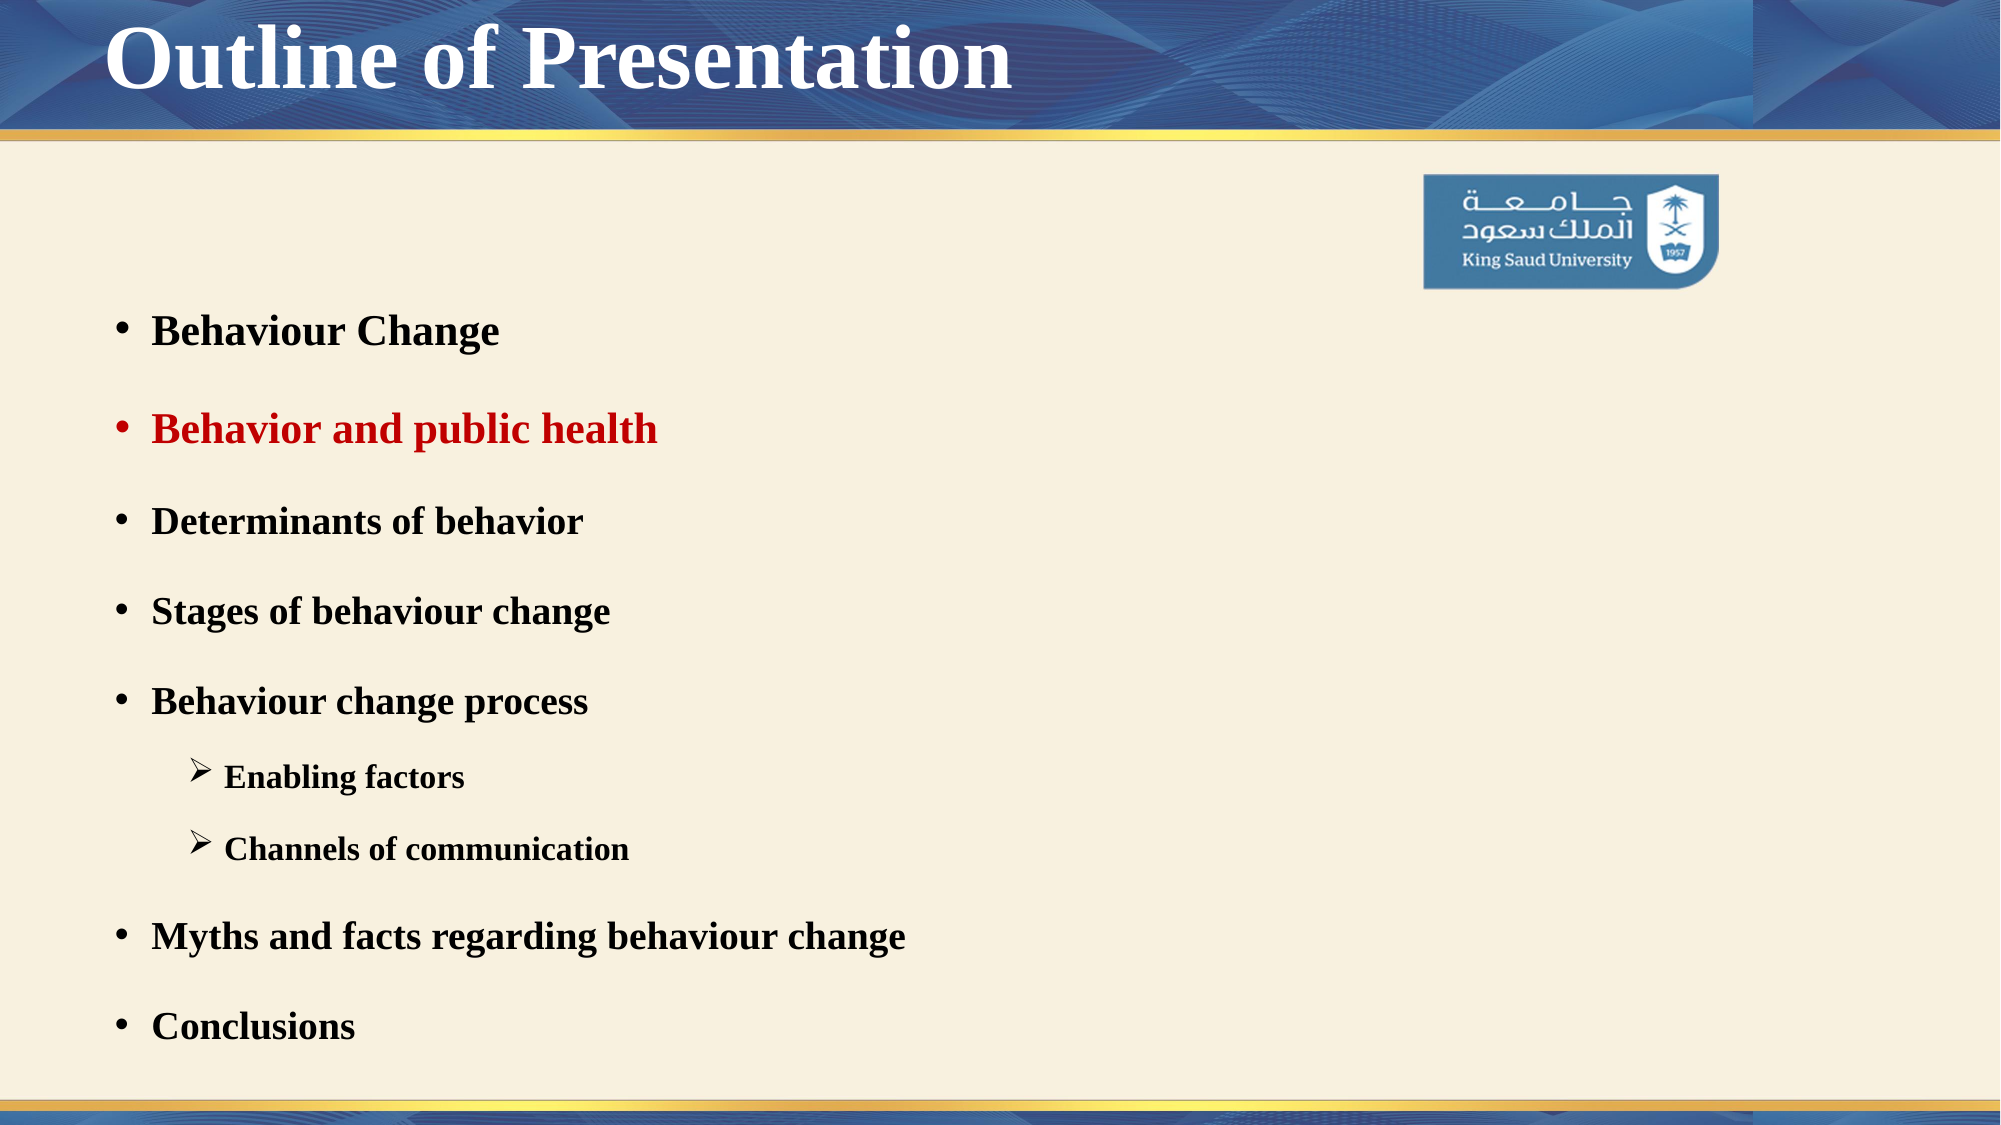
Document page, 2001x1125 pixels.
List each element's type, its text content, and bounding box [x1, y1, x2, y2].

picture [0, 0, 2001, 1125]
title Outline of Presentation [88, 0, 1814, 118]
list Behaviour Change Behavior and public health Determinants of behavior Stages of behaviour change Behaviour change process Enabling factors Channels of communication Myths and facts regarding behaviour change Conclusions [99, 262, 1900, 1063]
